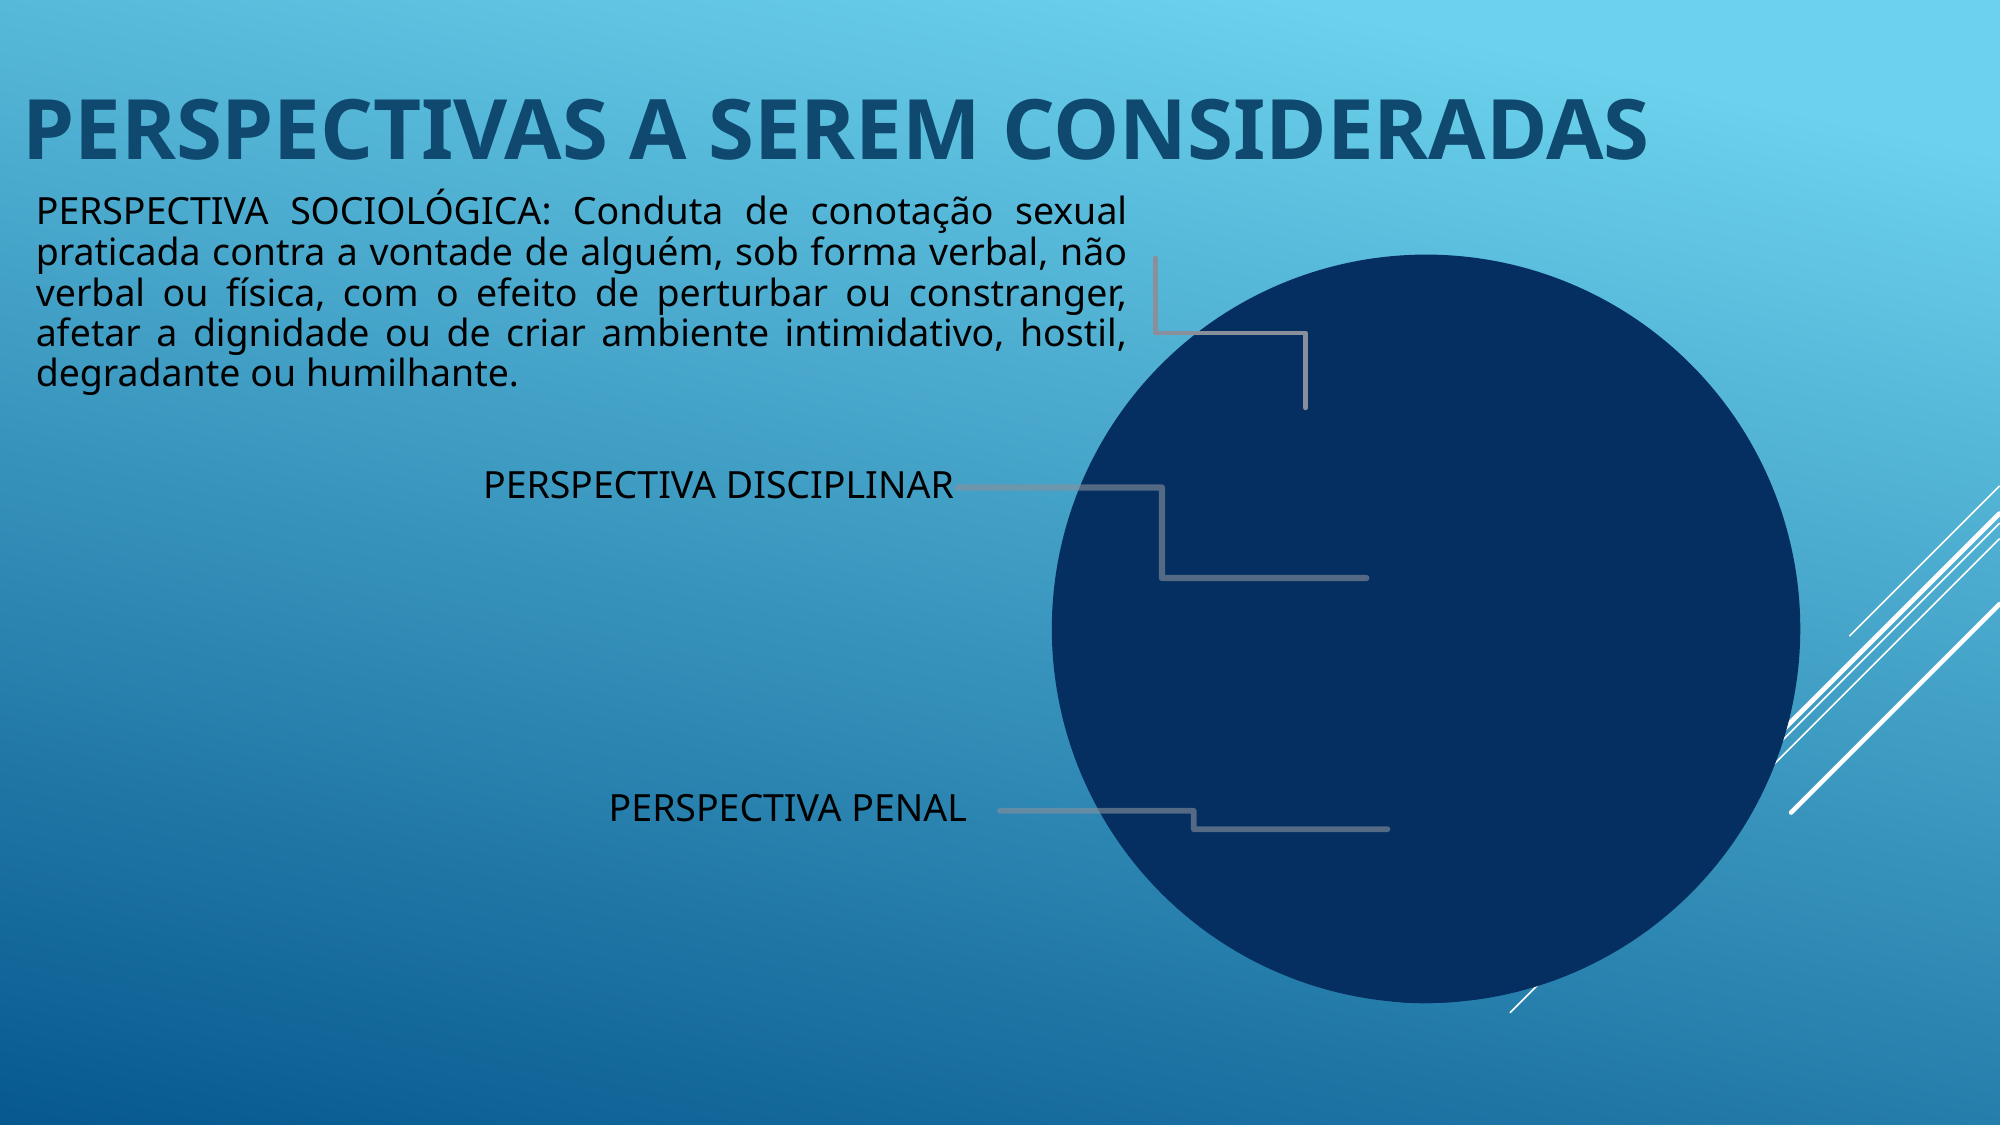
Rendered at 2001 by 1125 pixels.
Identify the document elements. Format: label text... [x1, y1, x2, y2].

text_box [957, 487, 1367, 579]
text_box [999, 810, 1388, 830]
text_box Perspectivas a serem consideradas [7, 69, 1666, 184]
text_box PERSPECTIVA PENAL [593, 776, 777, 881]
text_box PERSPECTIVA SOCIOLÓGICA: Conduta de conotação sexual praticada contra a vontade de alguém, sob forma verbal, não verbal ou física, com o efeito de perturbar ou constranger, afetar a dignidade ou de criar ambiente intimidativo, hostil, degradante ou humilhante. [21, 185, 1143, 460]
text_box PERSPECTIVA DISCIPLINAR [468, 453, 777, 559]
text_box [777, 254, 2000, 1004]
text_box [1155, 257, 1306, 408]
